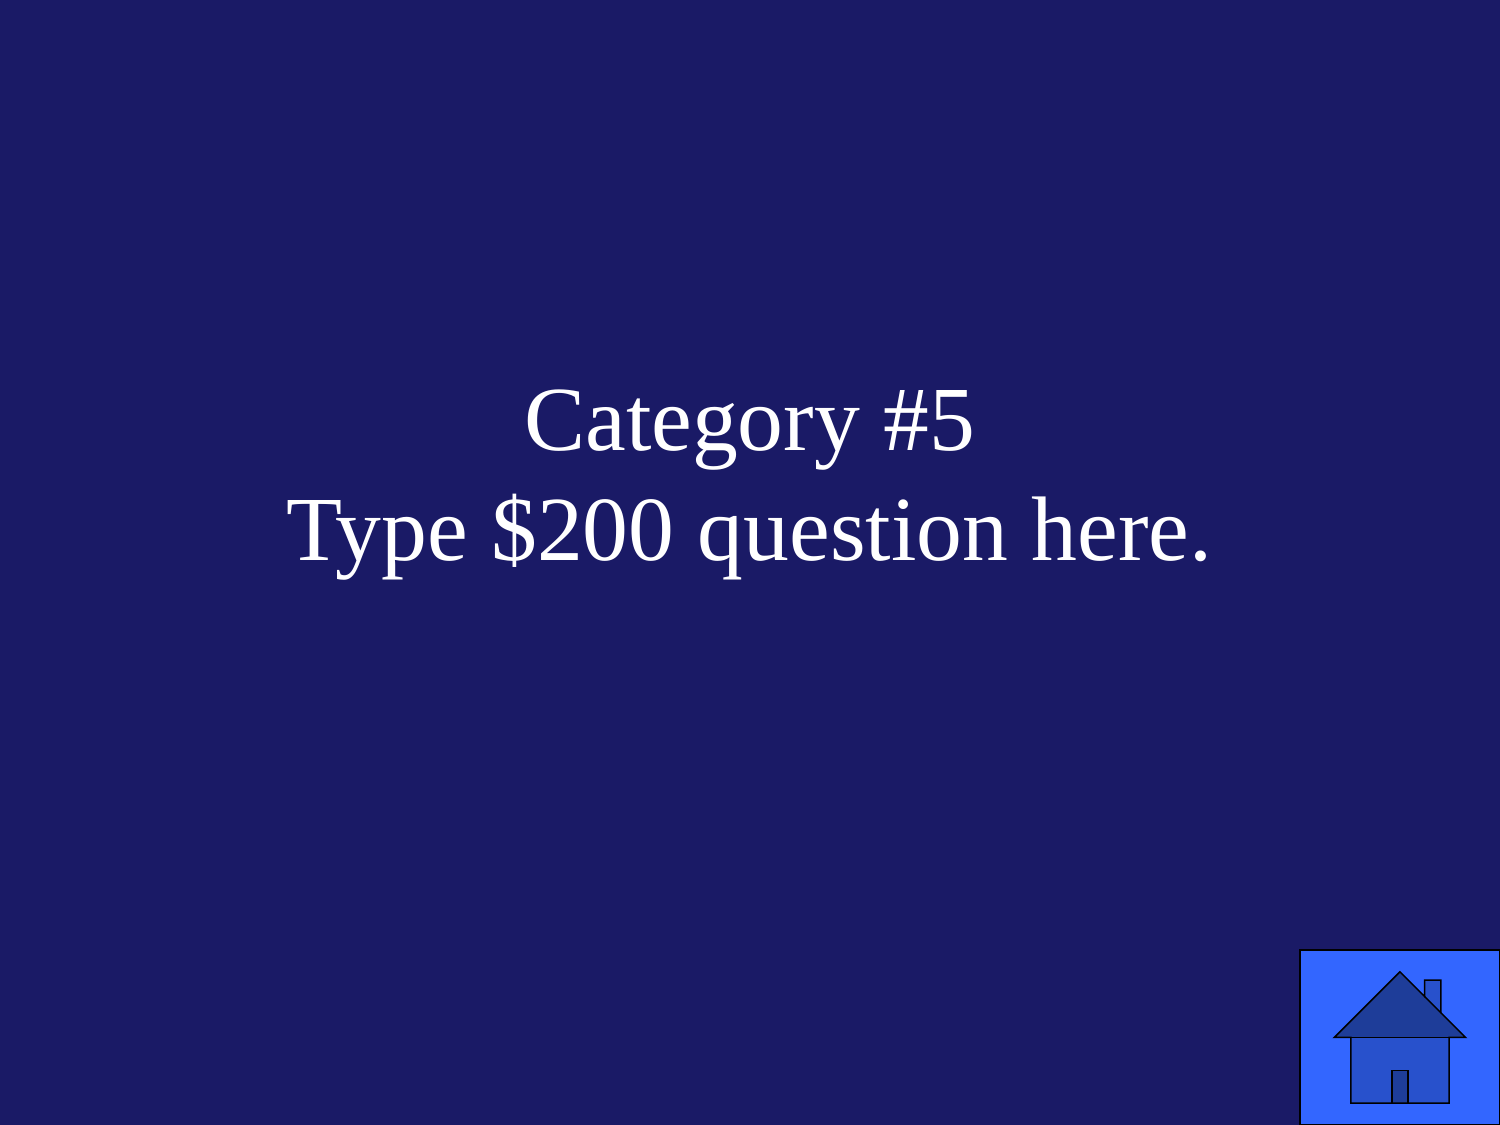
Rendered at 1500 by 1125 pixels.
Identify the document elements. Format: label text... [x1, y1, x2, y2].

text_box [1299, 950, 1500, 1125]
title Category #5 Type $200 question here. [112, 374, 1388, 563]
